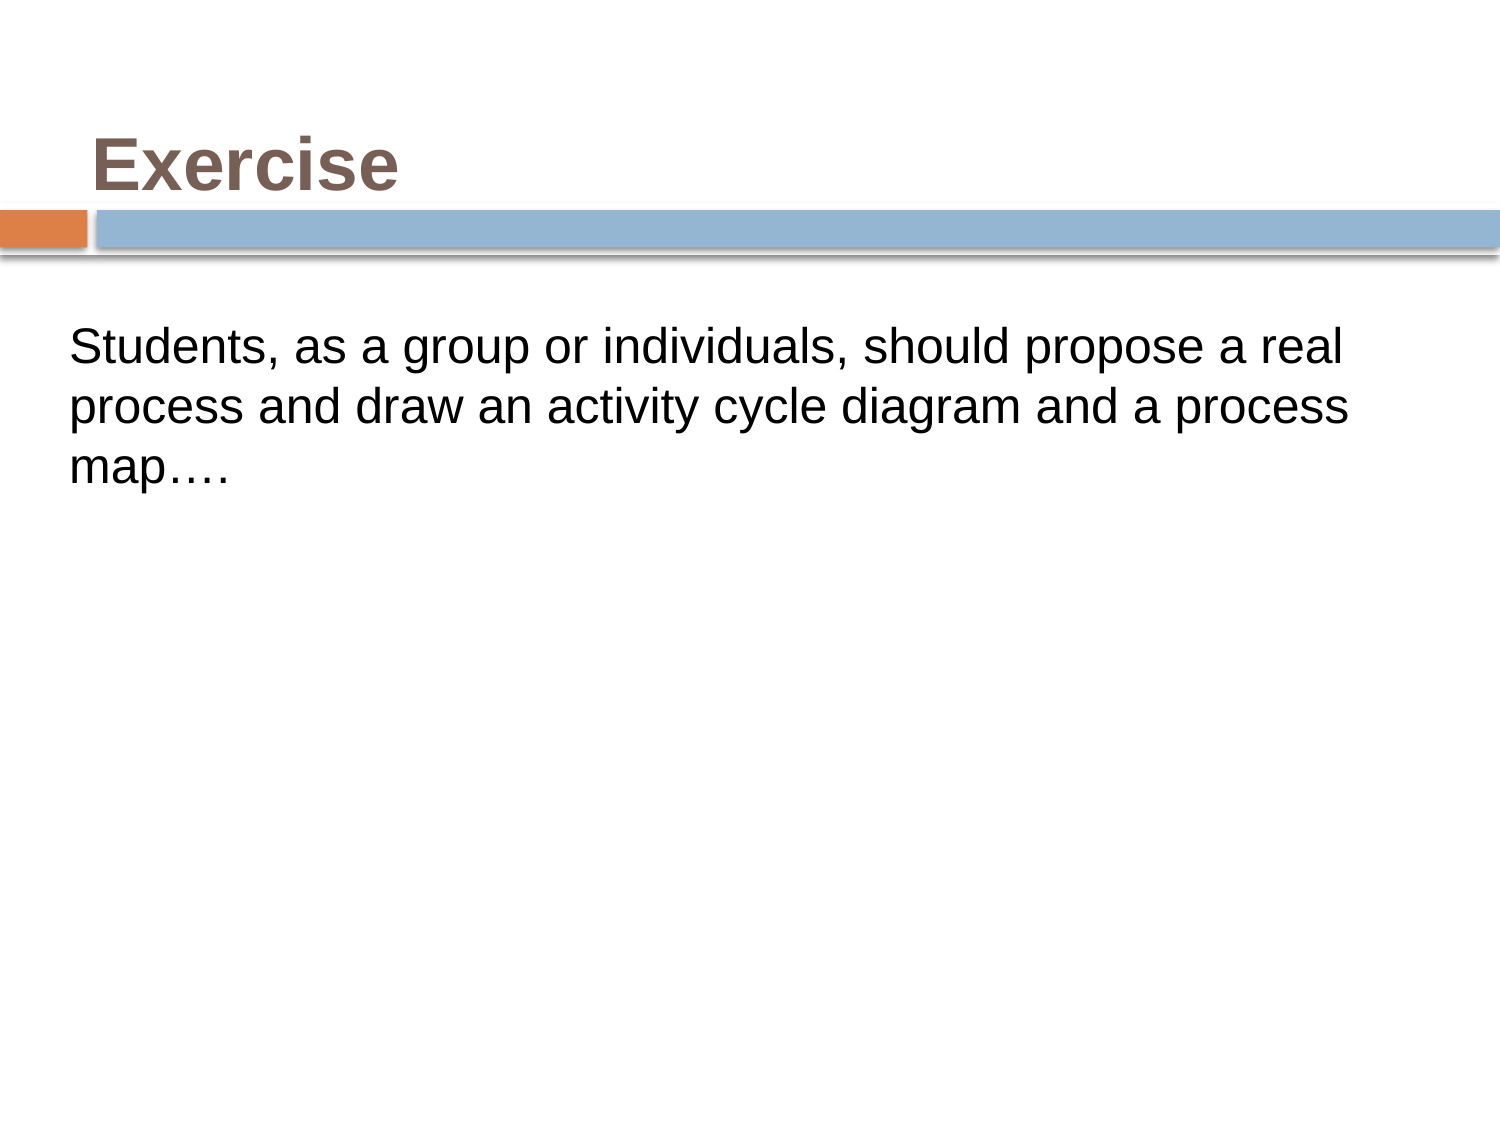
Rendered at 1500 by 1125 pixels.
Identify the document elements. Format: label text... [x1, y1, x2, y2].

title Exercise [76, 77, 1500, 244]
list Students, as a group or individuals, should propose a real process and draw an activity cycle diagram and a process map…. [54, 306, 1444, 669]
